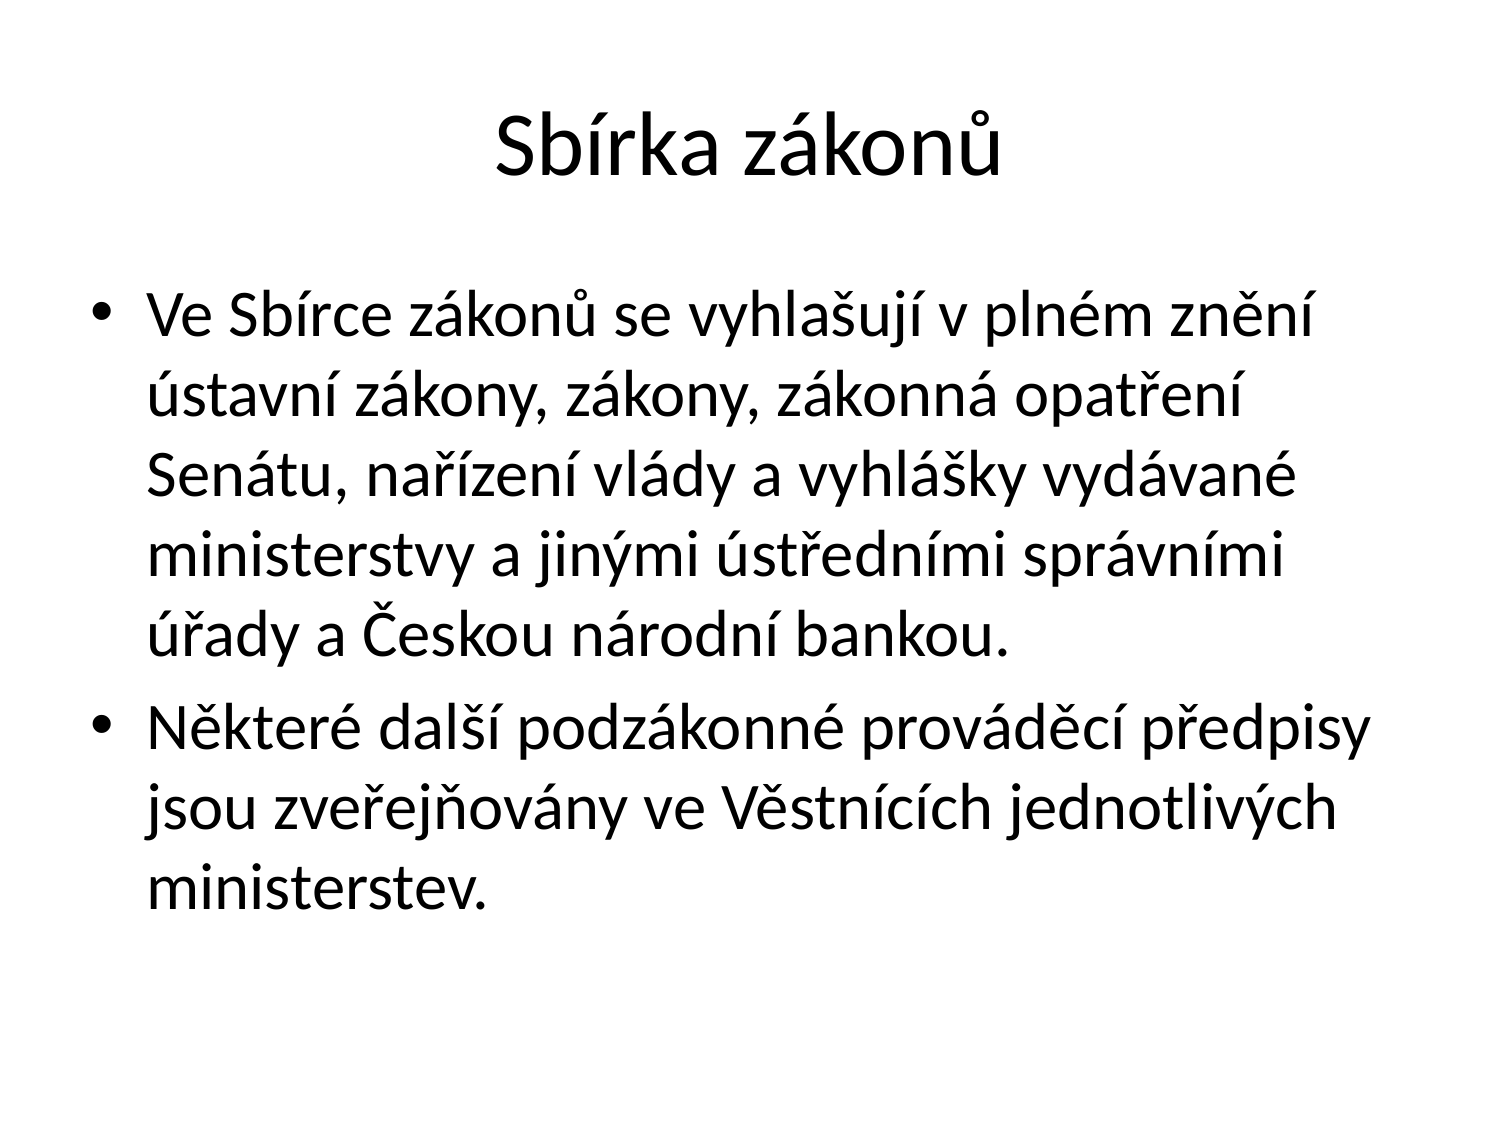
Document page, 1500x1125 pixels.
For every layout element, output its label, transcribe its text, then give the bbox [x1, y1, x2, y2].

title Sbírka zákonů [75, 45, 1425, 233]
list Ve Sbírce zákonů se vyhlašují v plném znění ústavní zákony, zákony, zákonná opatření Senátu, nařízení vlády a vyhlášky vydávané ministerstvy a jinými ústředními správními úřady a Českou národní bankou. Některé další podzákonné prováděcí předpisy jsou zveřejňovány ve Věstnících jednotlivých ministerstev. [75, 262, 1425, 1005]
